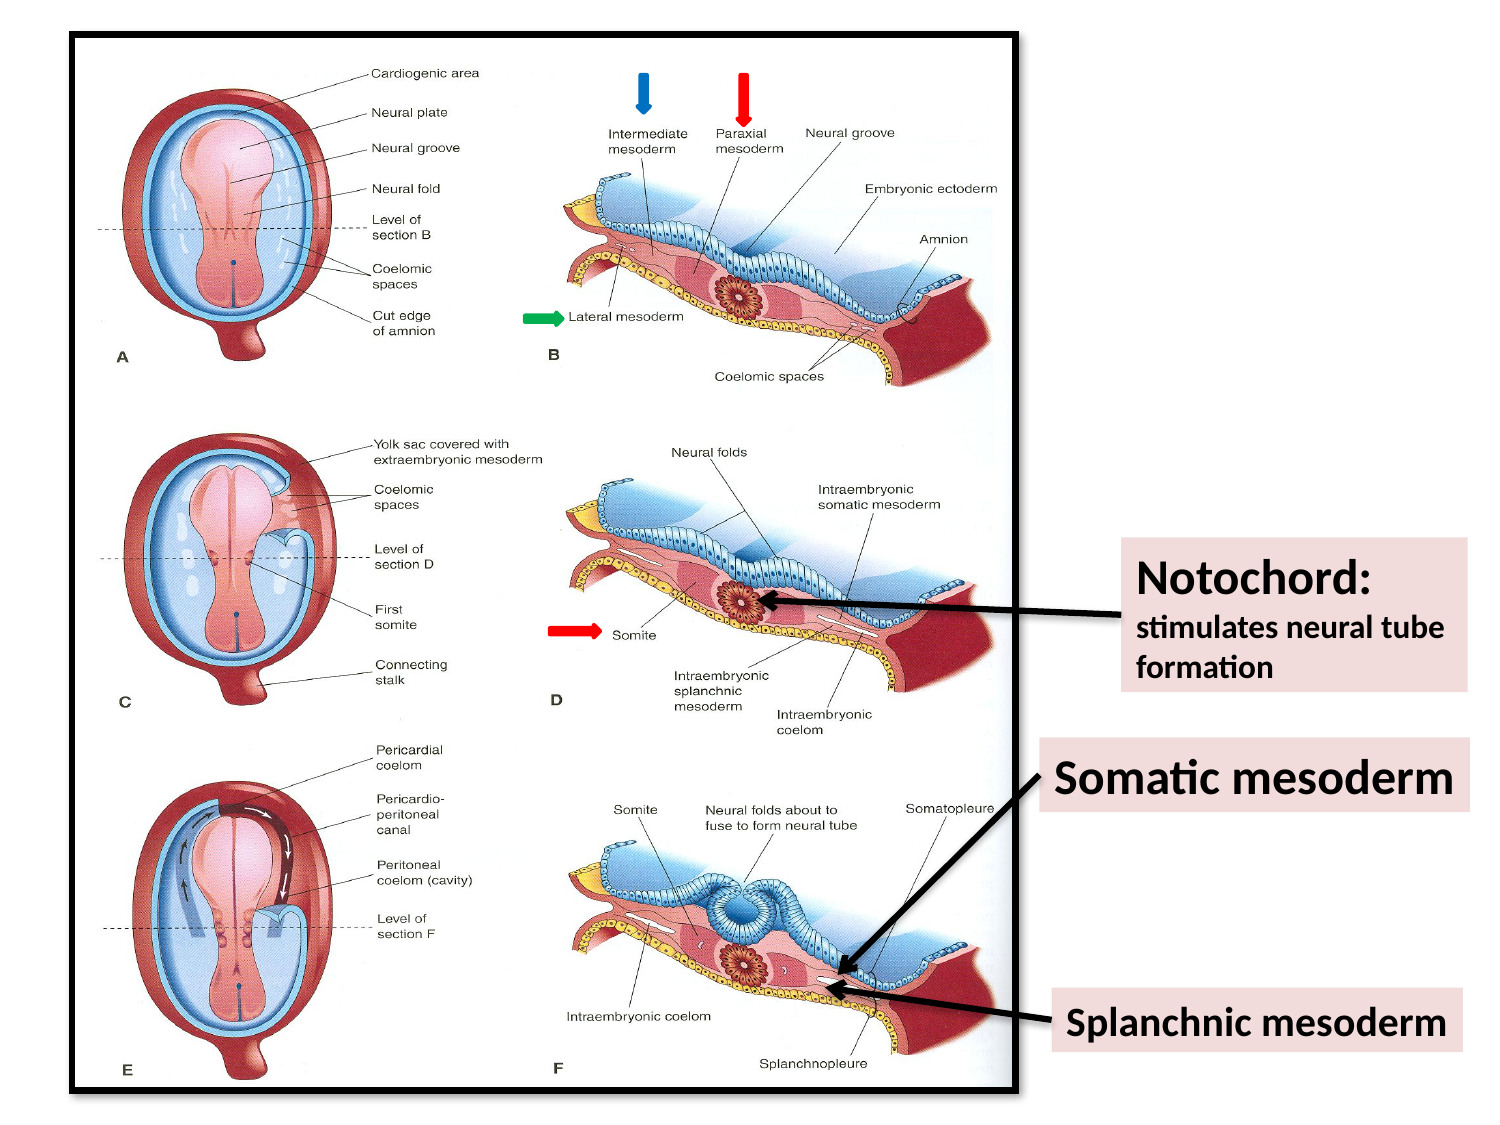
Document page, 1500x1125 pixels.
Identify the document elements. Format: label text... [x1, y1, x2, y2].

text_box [837, 775, 1038, 976]
text_box Notochord: stimulates neural tube formation [1121, 537, 1468, 693]
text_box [756, 599, 1120, 616]
text_box Splanchnic mesoderm [1051, 987, 1463, 1053]
text_box Somatic mesoderm [1039, 737, 1470, 813]
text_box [824, 987, 1051, 1021]
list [74, 37, 1013, 1088]
